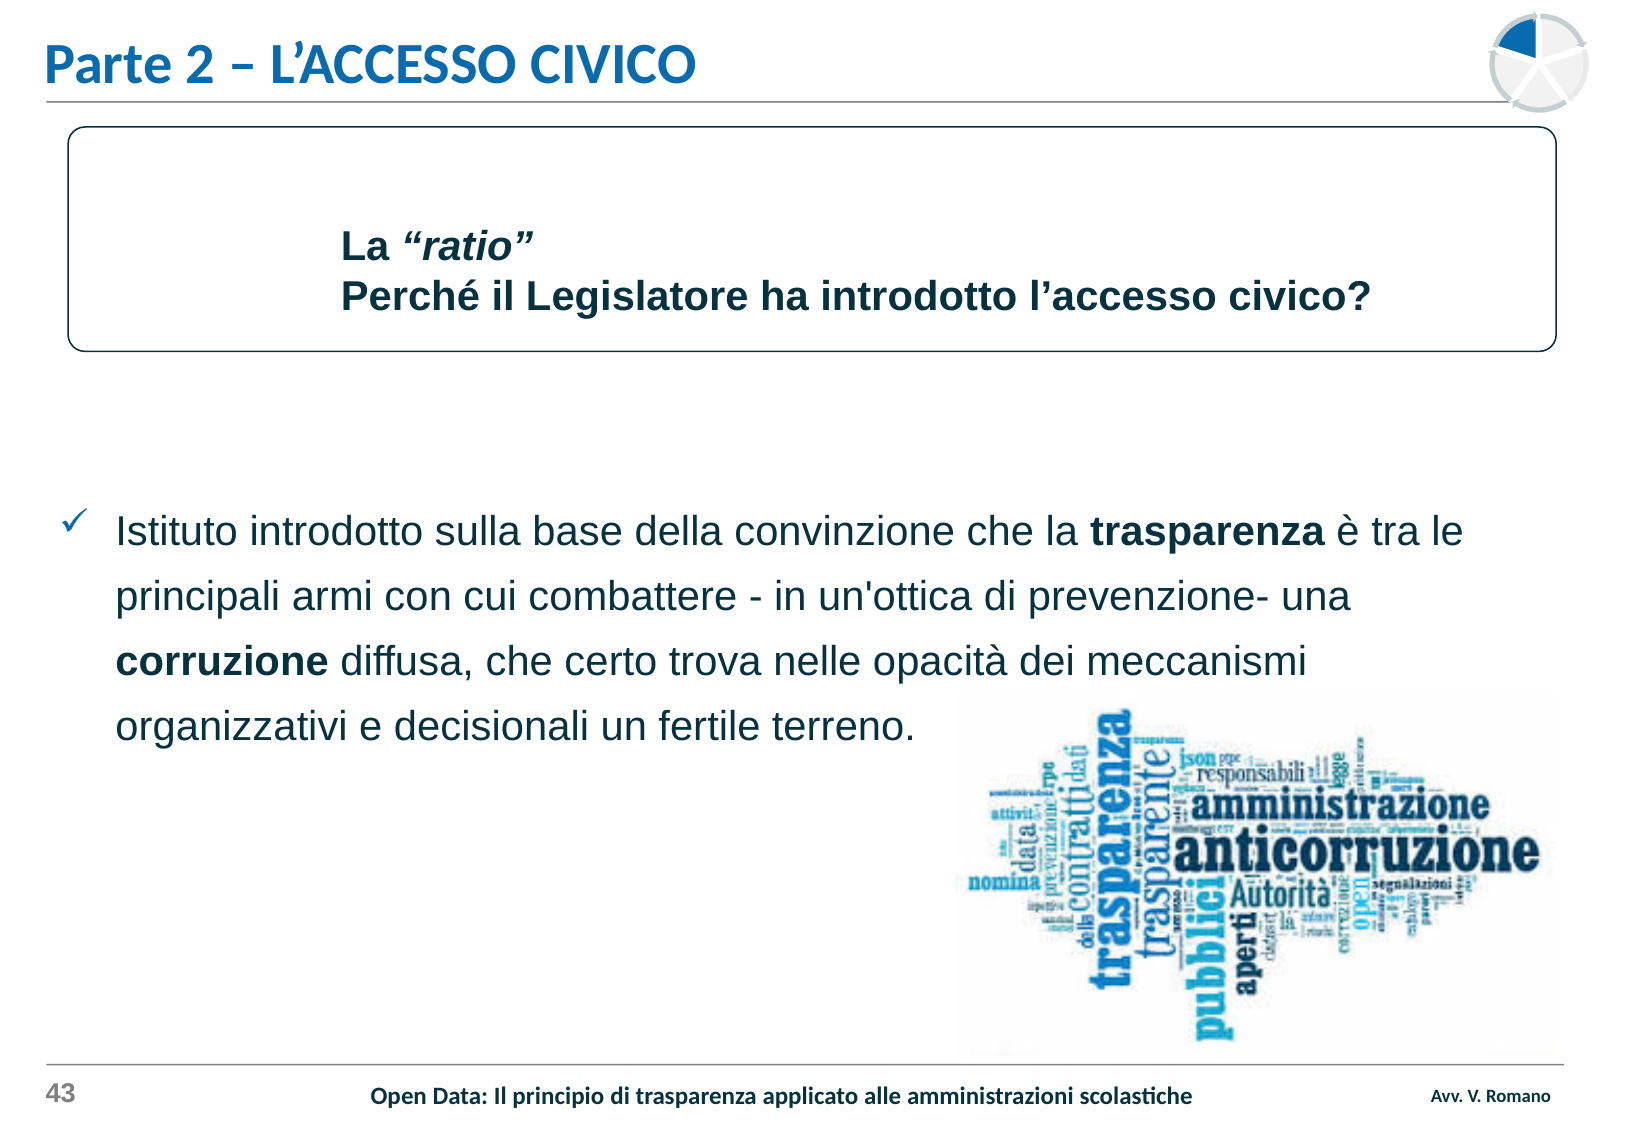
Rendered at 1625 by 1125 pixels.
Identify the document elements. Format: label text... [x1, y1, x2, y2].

text_box Istituto introdotto sulla base della convinzione che la trasparenza è tra le principali armi con cui combattere - in un'ottica di prevenzione- una corruzione diffusa, che certo trova nelle opacità dei meccanismi organizzativi e decisionali un fertile terreno. [44, 366, 1561, 982]
picture [955, 692, 1557, 1058]
text_box La “ratio” Perché il Legislatore ha introdotto l’accesso civico? [325, 211, 1388, 327]
text_box Parte 2 – L’ACCESSO CIVICO [44, 24, 1417, 91]
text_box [1422, 8, 1625, 118]
text_box [68, 126, 1557, 352]
